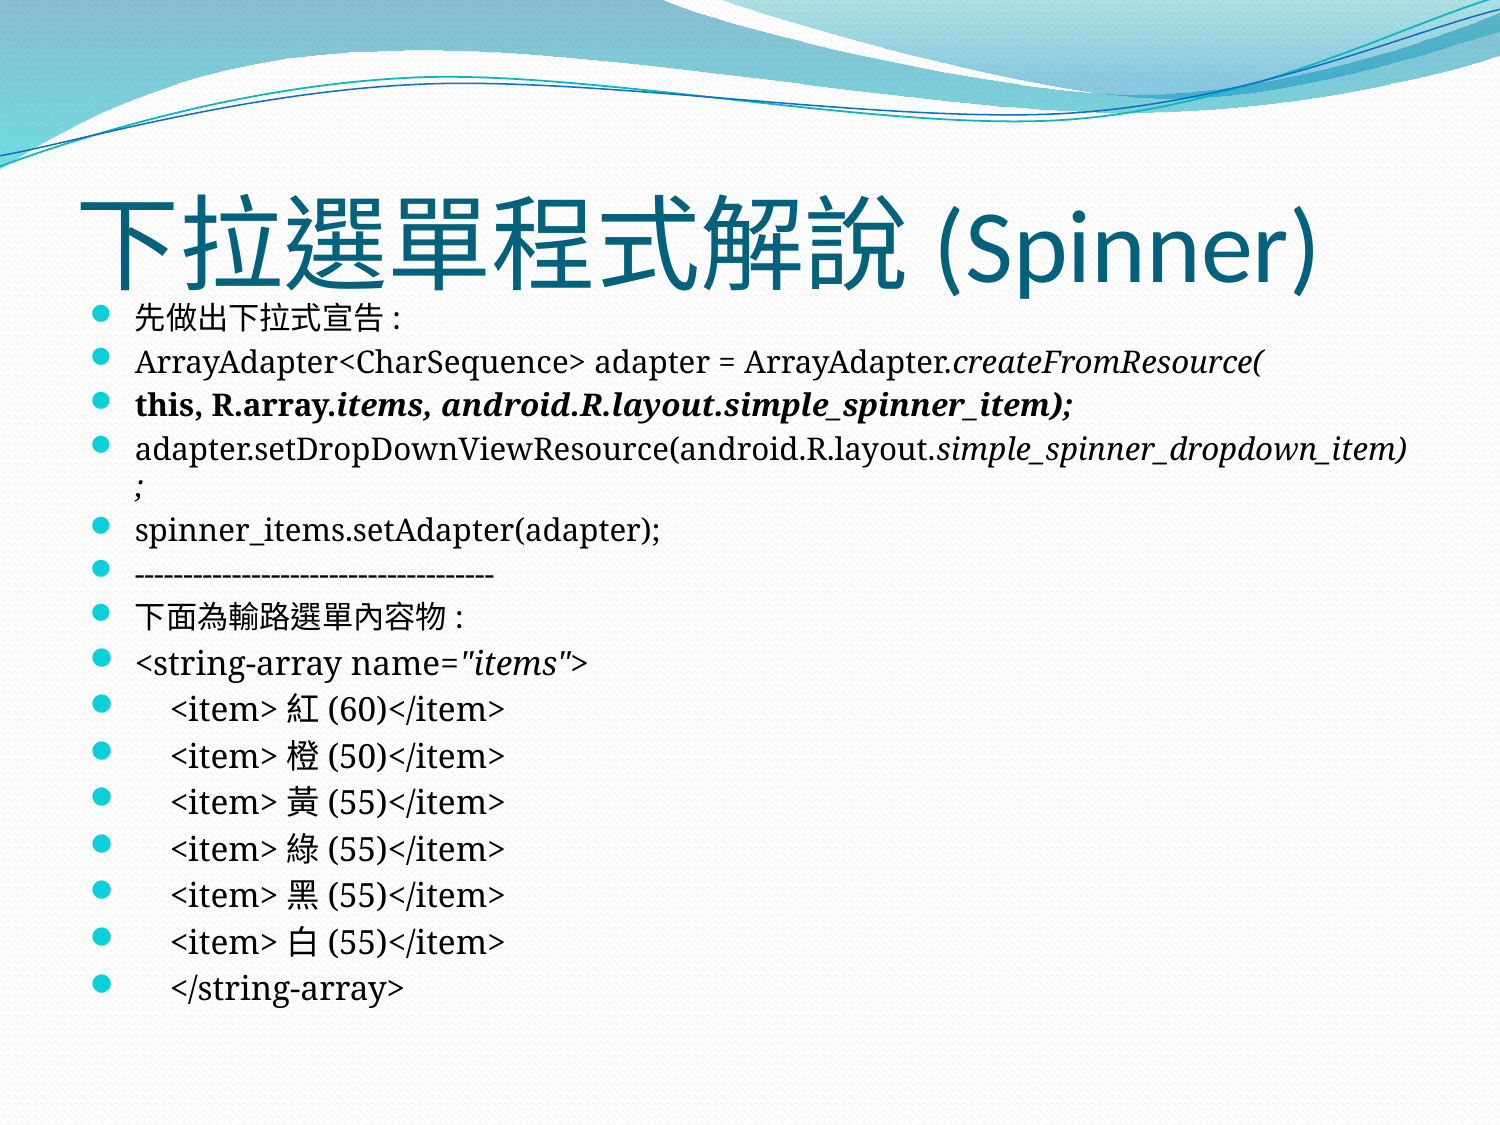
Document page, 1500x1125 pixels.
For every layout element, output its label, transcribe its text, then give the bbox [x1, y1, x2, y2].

list 先做出下拉式宣告: ArrayAdapter<CharSequence> adapter = ArrayAdapter.createFromResource( this, R.array.items, android.R.layout.simple_spinner_item); adapter.setDropDownViewResource(android.R.layout.simple_spinner_dropdown_item); spinner_items.setAdapter(adapter); ------------------------------------- 下面為輸路選單內容物: <string-array name="items"> <item>紅(60)</item> <item>橙(50)</item> <item>黃(55)</item> <item>綠(55)</item> <item>黑(55)</item> <item>白(55)</item> </string-array> [75, 290, 1425, 1038]
title 下拉選單程式解說(Spinner) [75, 115, 1425, 290]
